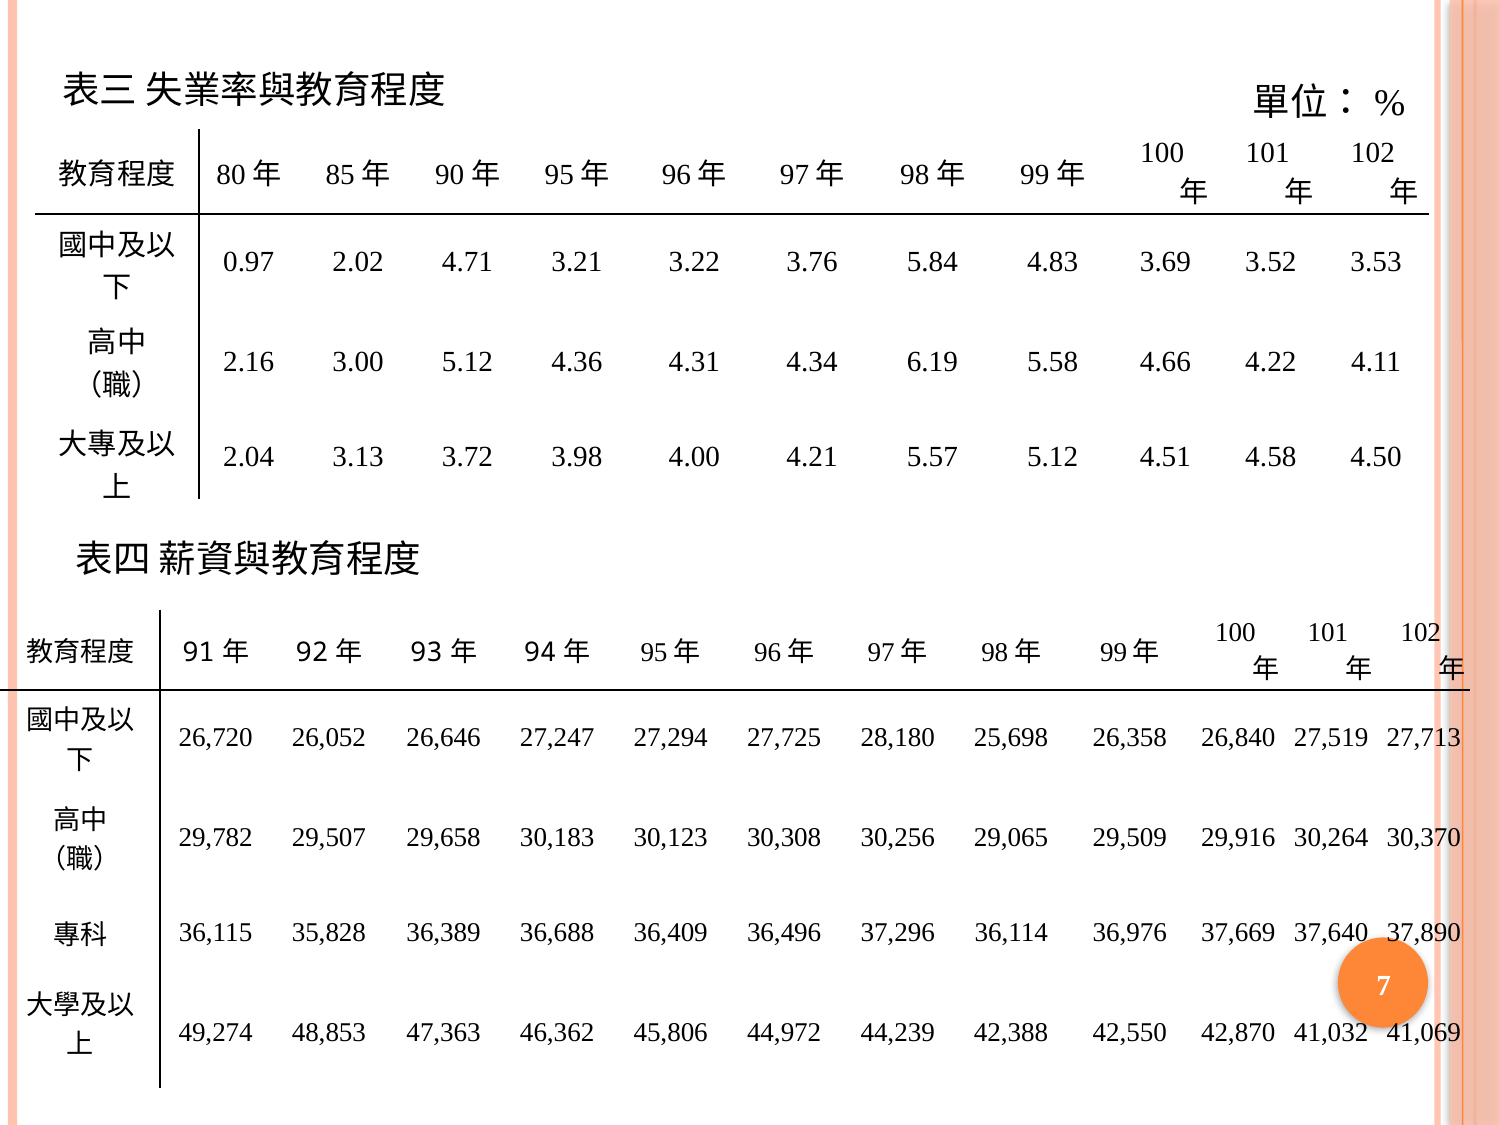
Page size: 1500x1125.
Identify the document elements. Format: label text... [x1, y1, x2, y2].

table_cell 44,239 [841, 976, 954, 1088]
table_cell 29,916 [1192, 785, 1285, 889]
table_cell 4.21 [752, 413, 872, 499]
table_header 92年 [271, 610, 387, 689]
text_box 表四 薪資與教育程度 [60, 527, 437, 588]
table_cell 5.84 [872, 215, 993, 309]
table_header 101年 [1285, 610, 1377, 689]
table_cell 30,308 [727, 785, 841, 889]
table_cell 高中（職） [35, 309, 198, 413]
table_cell 4.31 [637, 309, 752, 413]
table_cell 27,713 [1377, 691, 1470, 785]
table_cell 29,658 [387, 785, 500, 889]
table_cell 26,840 [1192, 691, 1285, 785]
table_cell 4.11 [1323, 309, 1429, 413]
table_cell 專科 [0, 889, 159, 976]
table_header 91年 [161, 610, 271, 689]
table_header 99年 [993, 129, 1113, 213]
table_cell 大學及以上 [0, 976, 159, 1088]
table_header 102年 [1323, 129, 1429, 213]
table_cell 37,669 [1192, 889, 1285, 976]
text_box 表三 失業率與教育程度 [47, 58, 461, 119]
table_cell 26,358 [1068, 691, 1192, 785]
table_cell 46,362 [500, 976, 614, 1088]
table_header 80年 [200, 129, 299, 213]
table_cell 27,294 [614, 691, 727, 785]
table_cell 41,032 [1285, 976, 1377, 1088]
table_cell 4.00 [637, 413, 752, 499]
table_header 96年 [637, 129, 752, 213]
table_cell 4.58 [1218, 413, 1323, 499]
table_cell 4.22 [1218, 309, 1323, 413]
table_header 97年 [752, 129, 872, 213]
table_cell 3.72 [418, 413, 517, 499]
table_cell 5.12 [418, 309, 517, 413]
table_cell 36,115 [161, 889, 271, 976]
table_header 100年 [1113, 129, 1218, 213]
table_cell 48,853 [271, 976, 387, 1088]
table_cell 3.22 [637, 215, 752, 309]
text_box 單位：% [1237, 70, 1421, 129]
table_header 98年 [954, 610, 1068, 689]
table_cell 0.97 [200, 215, 299, 309]
table_cell 4.71 [418, 215, 517, 309]
table_cell 42,388 [954, 976, 1068, 1088]
table_cell 3.00 [299, 309, 418, 413]
table_cell 30,183 [500, 785, 614, 889]
table_header 96年 [727, 610, 841, 689]
table_cell 26,646 [387, 691, 500, 785]
table_cell 大專及以上 [35, 413, 198, 499]
table_cell 41,069 [1377, 976, 1470, 1088]
table_cell 49,274 [161, 976, 271, 1088]
table_cell 4.50 [1323, 413, 1429, 499]
table_cell 37,890 [1377, 889, 1470, 976]
table_header 85年 [299, 129, 418, 213]
table_cell 3.98 [517, 413, 637, 499]
table_cell 6.19 [872, 309, 993, 413]
table_cell 3.53 [1323, 215, 1429, 309]
table_cell 5.57 [872, 413, 993, 499]
table_header 100年 [1192, 610, 1285, 689]
table_cell 4.83 [993, 215, 1113, 309]
table_header 教育程度 [0, 610, 159, 689]
table_cell 26,052 [271, 691, 387, 785]
table_cell 36,389 [387, 889, 500, 976]
table_header 90年 [418, 129, 517, 213]
table_cell 2.16 [200, 309, 299, 413]
table_cell 36,976 [1068, 889, 1192, 976]
table_header 99年 [1068, 610, 1192, 689]
table_cell 29,507 [271, 785, 387, 889]
table_cell 2.04 [200, 413, 299, 499]
table_cell 26,720 [161, 691, 271, 785]
table_cell 4.66 [1113, 309, 1218, 413]
table_cell 3.76 [752, 215, 872, 309]
table_header 98年 [872, 129, 993, 213]
table_cell 高中（職） [0, 785, 159, 889]
table_cell 國中及以下 [35, 215, 198, 309]
table_cell 5.12 [993, 413, 1113, 499]
table_cell 3.69 [1113, 215, 1218, 309]
table_cell 30,370 [1377, 785, 1470, 889]
table_cell 36,688 [500, 889, 614, 976]
table_cell 3.13 [299, 413, 418, 499]
table_cell 29,065 [954, 785, 1068, 889]
table_cell 30,123 [614, 785, 727, 889]
table_cell 27,519 [1285, 691, 1377, 785]
table_cell 29,782 [161, 785, 271, 889]
table_cell 3.52 [1218, 215, 1323, 309]
table_cell 25,698 [954, 691, 1068, 785]
table_cell 3.21 [517, 215, 637, 309]
table_cell 4.36 [517, 309, 637, 413]
table_cell 42,870 [1192, 976, 1285, 1088]
table_cell 2.02 [299, 215, 418, 309]
table_header 102年 [1377, 610, 1470, 689]
table_cell 45,806 [614, 976, 727, 1088]
table_cell 36,409 [614, 889, 727, 976]
table_cell 36,114 [954, 889, 1068, 976]
table_cell 5.58 [993, 309, 1113, 413]
table_cell 4.34 [752, 309, 872, 413]
table_header 101年 [1218, 129, 1323, 213]
table_cell 28,180 [841, 691, 954, 785]
table_header 教育程度 [35, 129, 198, 213]
table_cell 36,496 [727, 889, 841, 976]
slide_number 7 [1333, 940, 1434, 1026]
table_cell 37,296 [841, 889, 954, 976]
table_cell 44,972 [727, 976, 841, 1088]
table_cell 47,363 [387, 976, 500, 1088]
table_cell 37,640 [1285, 889, 1377, 976]
table_header 93年 [387, 610, 500, 689]
table_cell 42,550 [1068, 976, 1192, 1088]
table_cell 27,247 [500, 691, 614, 785]
table_cell 國中及以下 [0, 691, 159, 785]
table_cell 4.51 [1113, 413, 1218, 499]
table_cell 35,828 [271, 889, 387, 976]
table_header 95年 [517, 129, 637, 213]
table_header 94年 [500, 610, 614, 689]
table_header 95年 [614, 610, 727, 689]
table_cell 27,725 [727, 691, 841, 785]
table_cell 30,256 [841, 785, 954, 889]
table_header 97年 [841, 610, 954, 689]
table_cell 29,509 [1068, 785, 1192, 889]
table_cell 30,264 [1285, 785, 1377, 889]
